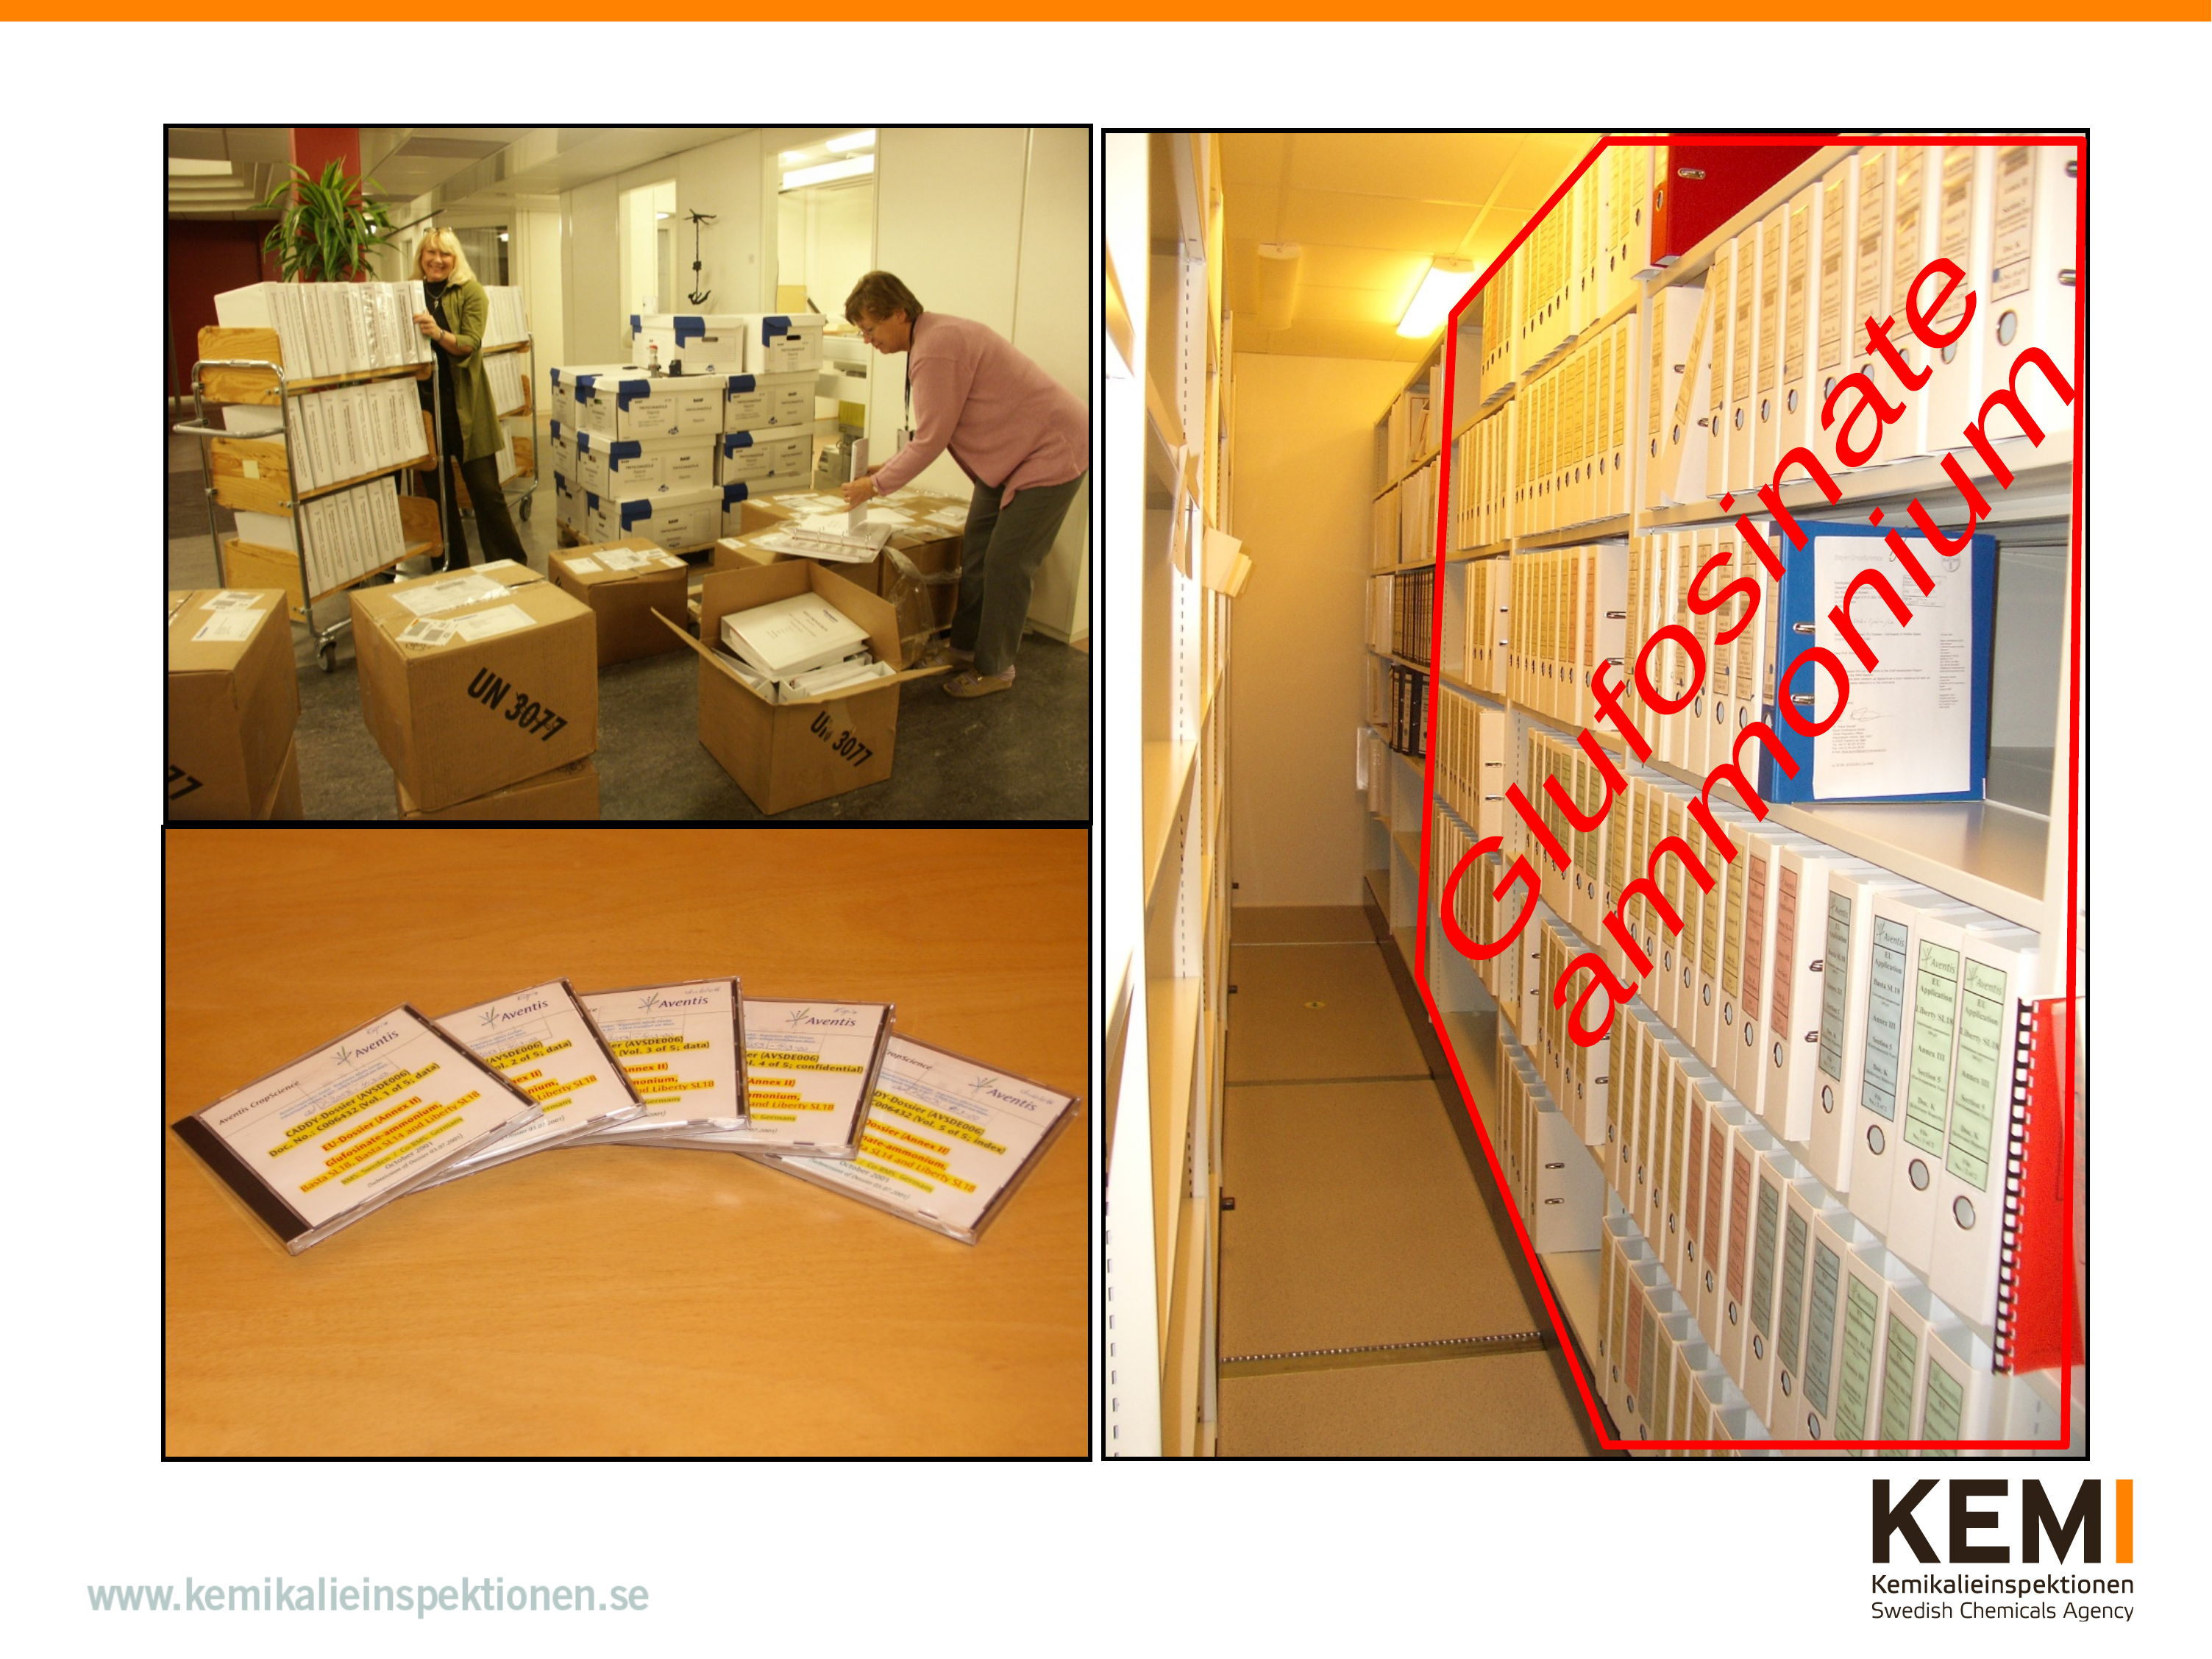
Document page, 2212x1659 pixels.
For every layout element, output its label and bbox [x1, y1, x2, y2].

picture [87, 1573, 652, 1621]
picture [168, 128, 1089, 821]
picture [1872, 1479, 2133, 1621]
picture [1105, 132, 2086, 1457]
picture [165, 829, 1089, 1457]
